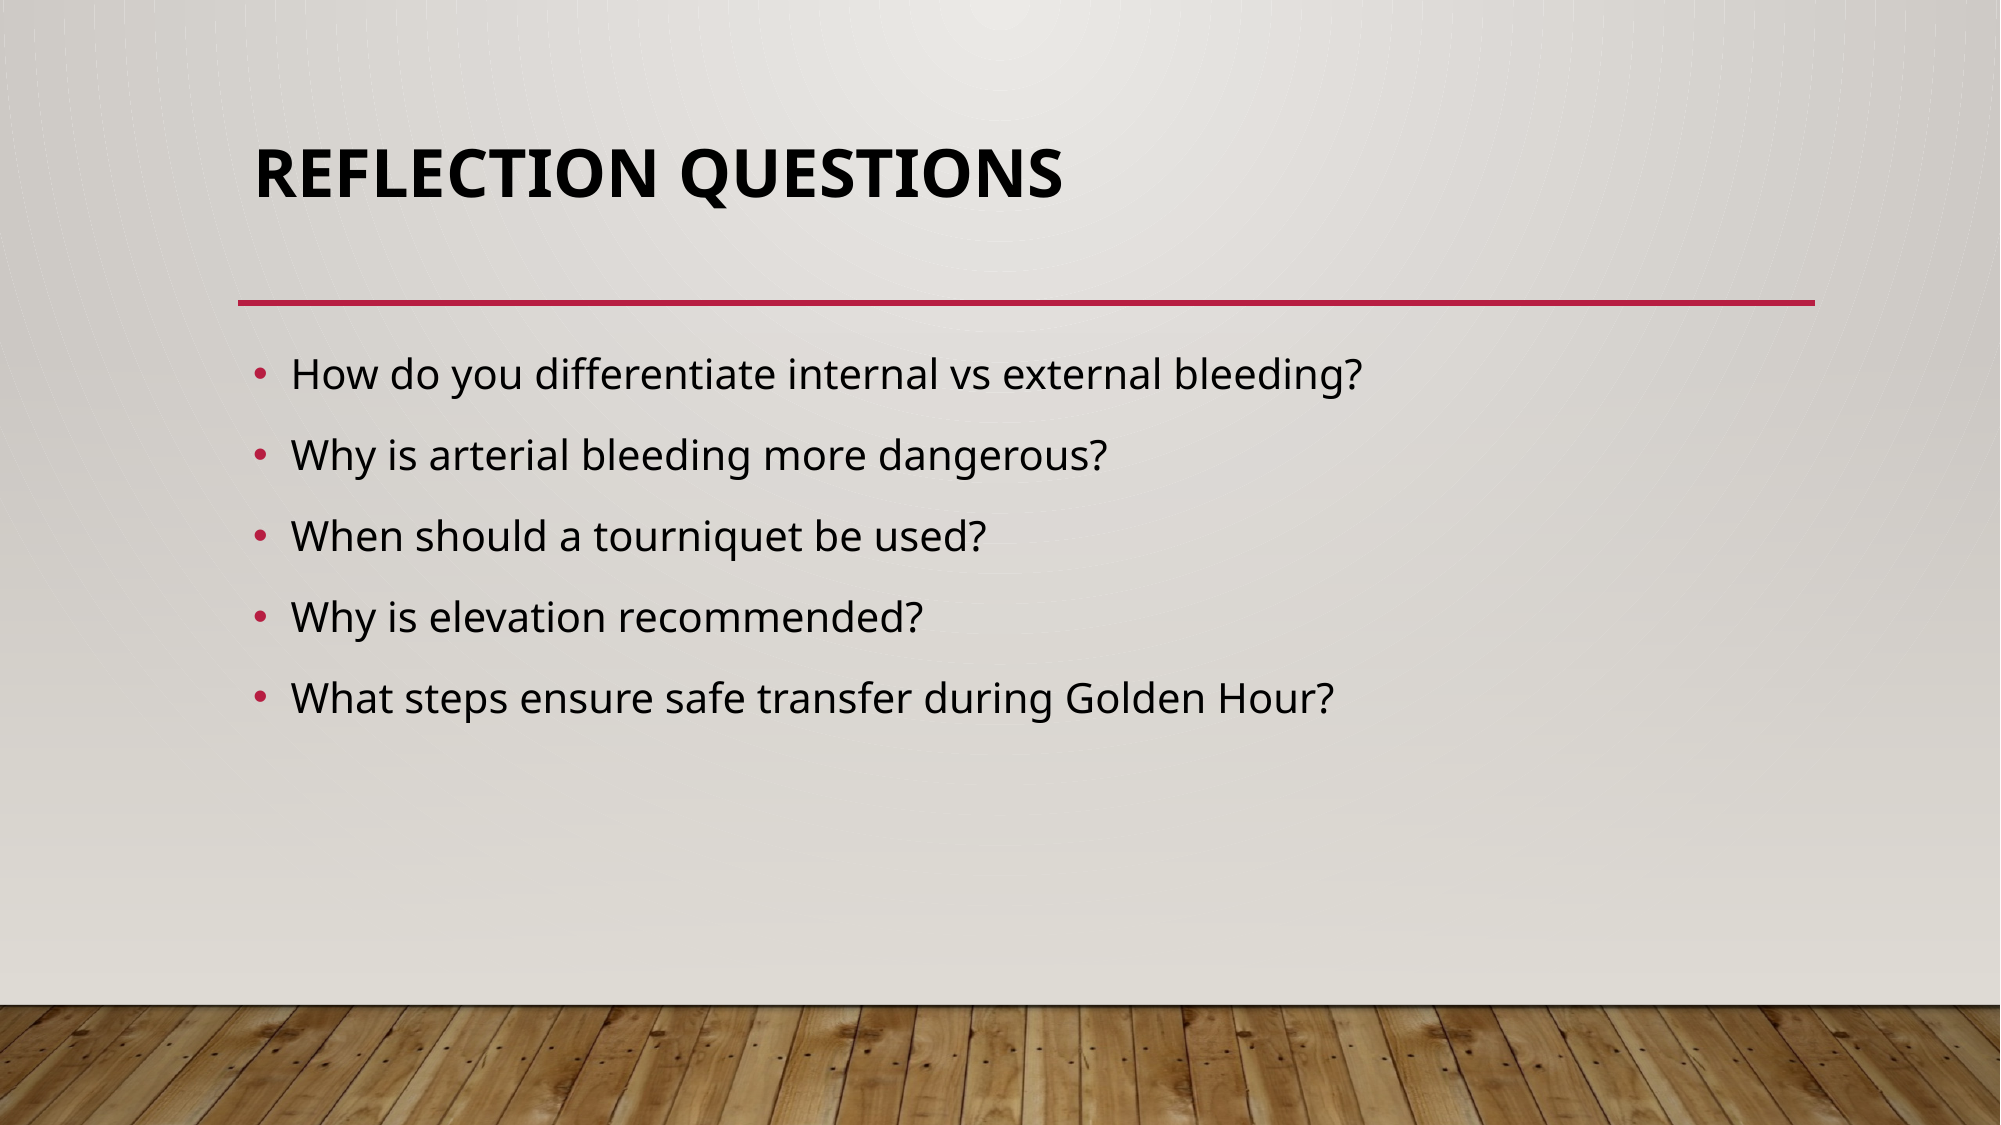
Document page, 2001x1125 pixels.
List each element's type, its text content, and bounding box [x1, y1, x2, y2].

list How do you differentiate internal vs external bleeding? Why is arterial bleeding more dangerous? When should a tourniquet be used? Why is elevation recommended? What steps ensure safe transfer during Golden Hour? [238, 330, 1814, 897]
picture [0, 1005, 2000, 1125]
title Reflection Questions [238, 131, 1814, 305]
